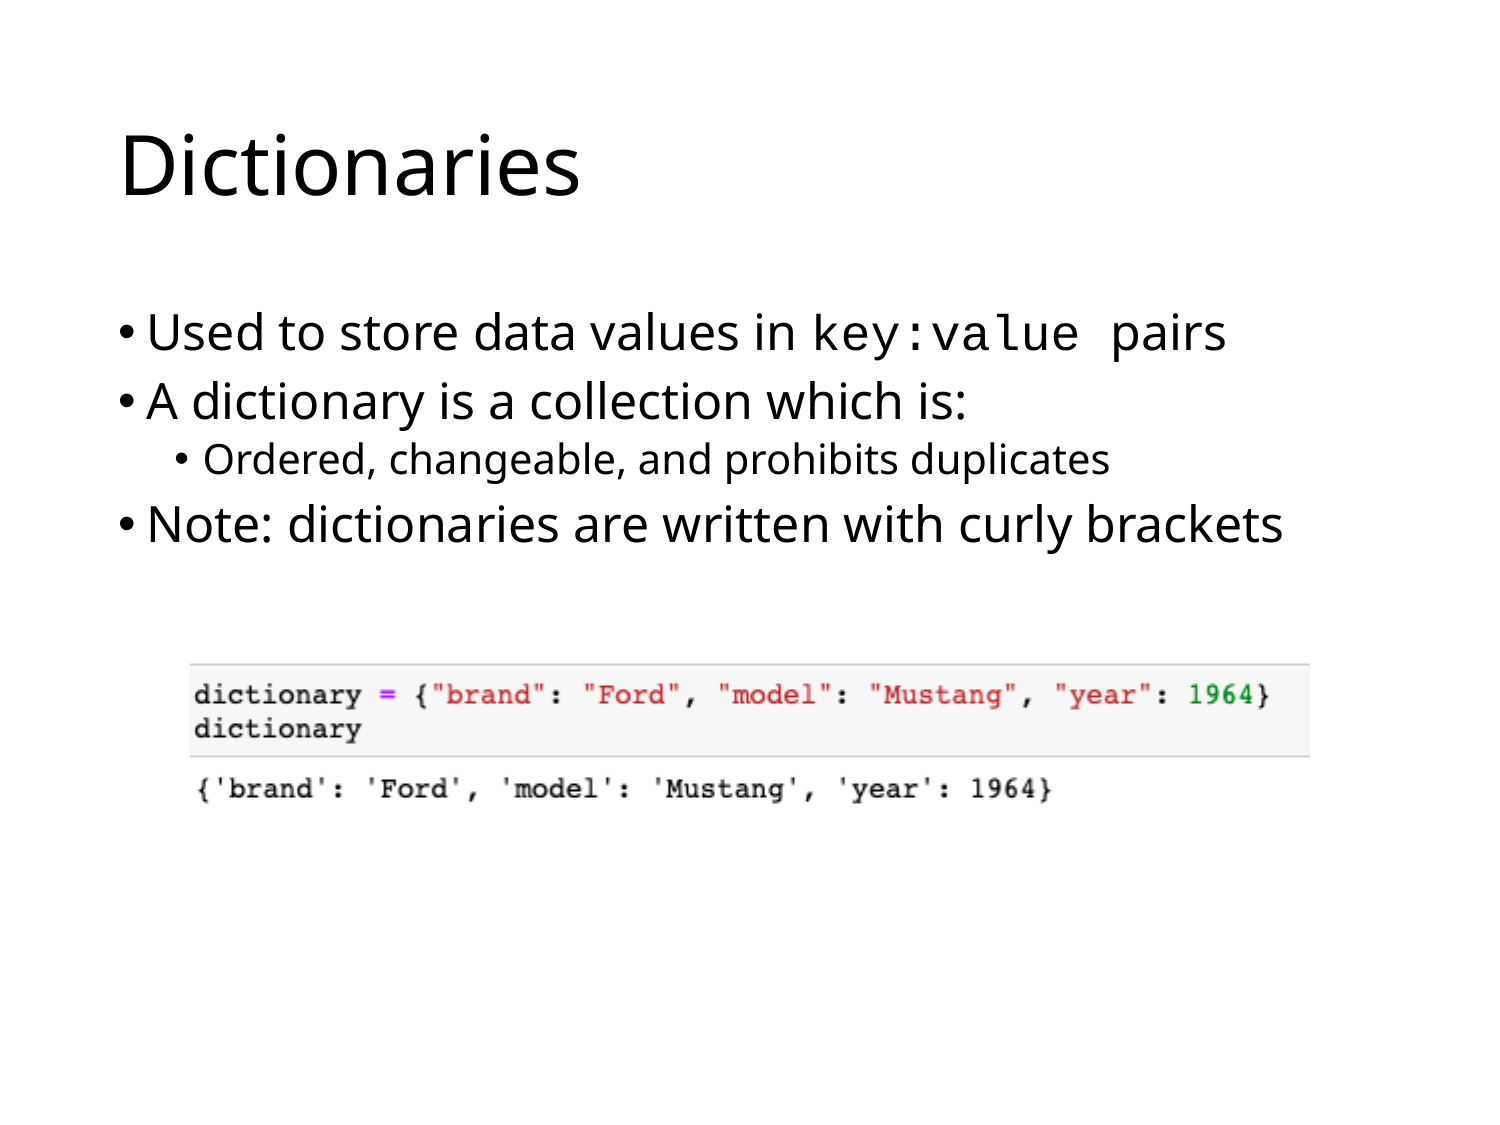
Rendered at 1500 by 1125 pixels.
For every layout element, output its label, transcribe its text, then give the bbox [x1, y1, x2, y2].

picture [190, 656, 1310, 815]
list Used to store data values in key:value pairs A dictionary is a collection which is: Ordered, changeable, and prohibits duplicates Note: dictionaries are written with curly brackets [103, 299, 1397, 1014]
title Dictionaries [103, 59, 1397, 278]
